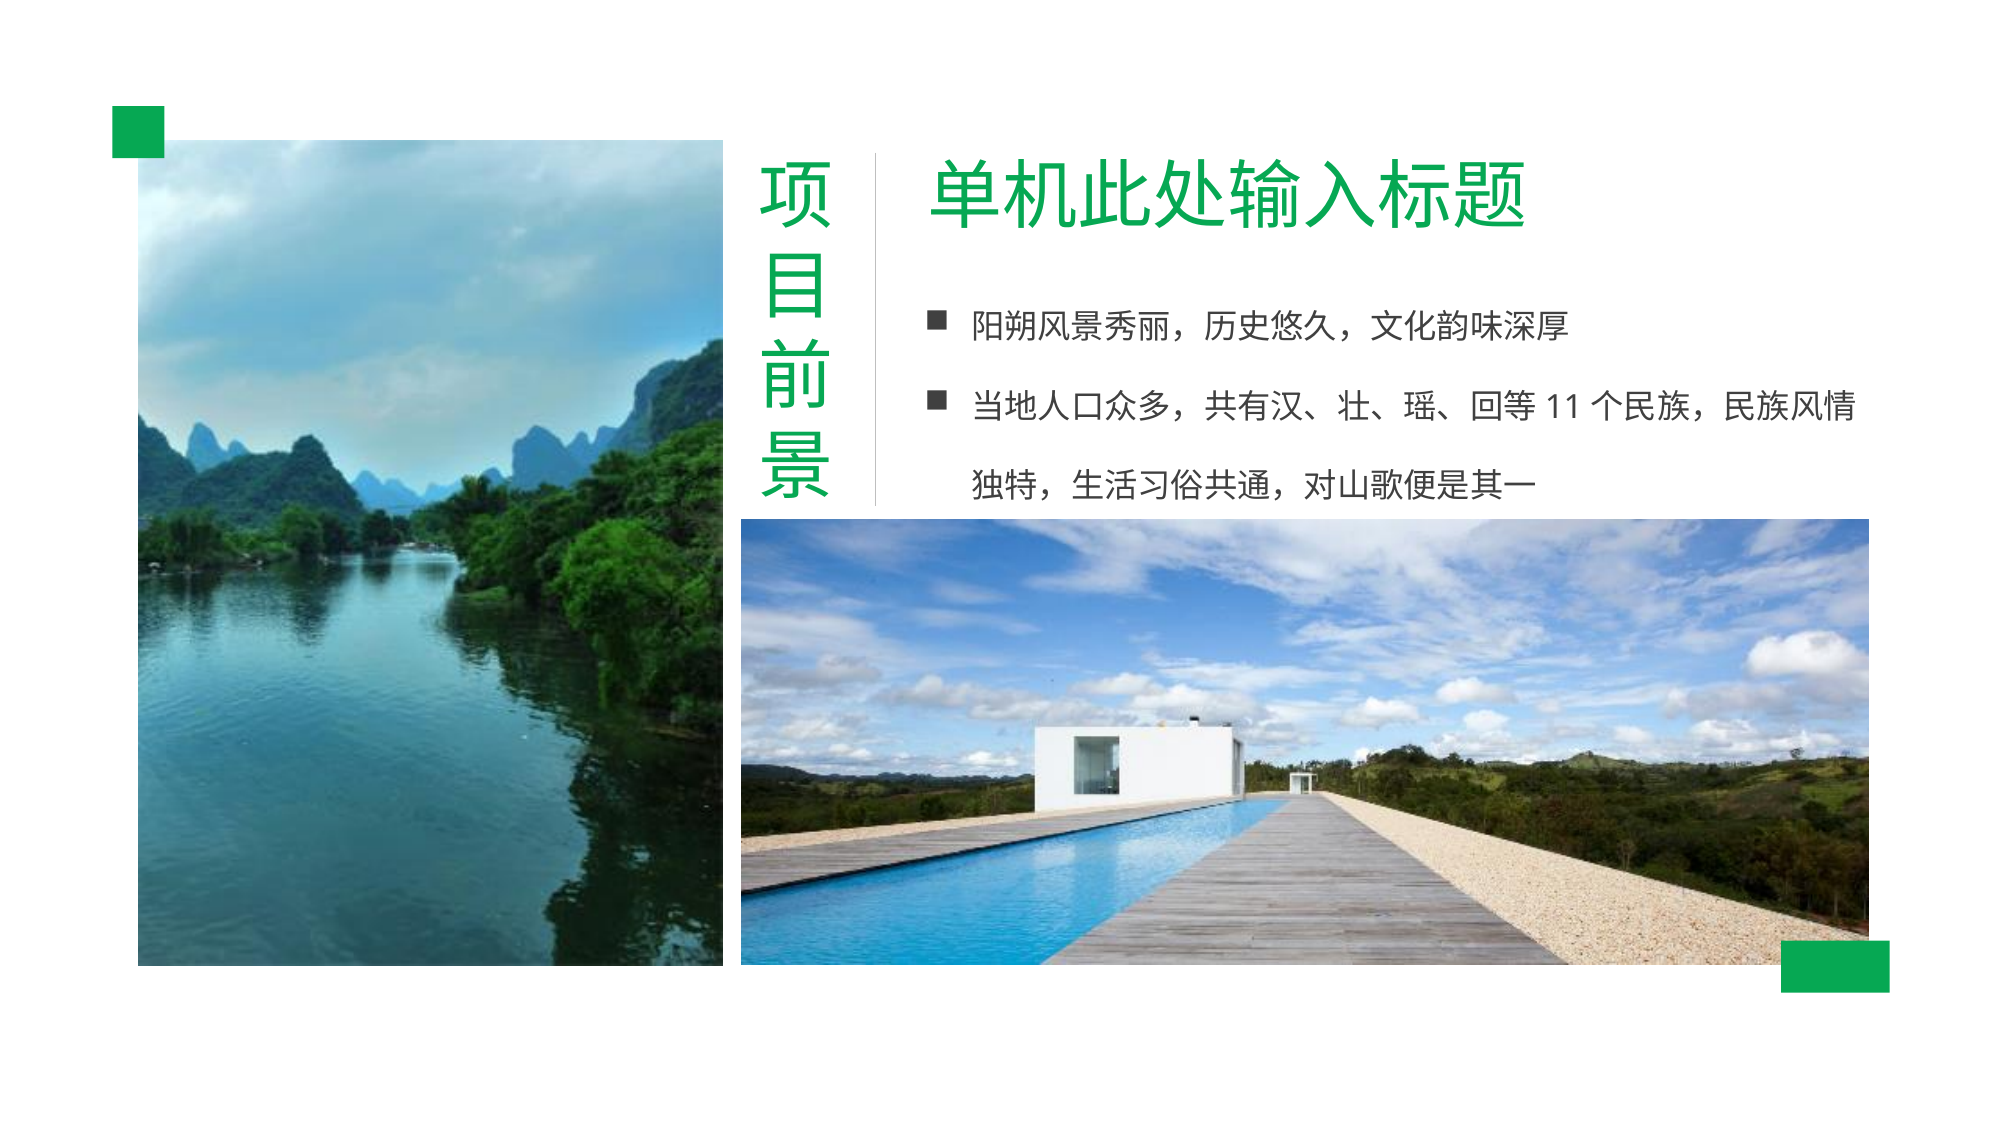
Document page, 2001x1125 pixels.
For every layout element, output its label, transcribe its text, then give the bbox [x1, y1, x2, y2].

text_box 项目前景 [743, 139, 869, 515]
text_box 单机此处输入标题 [913, 139, 1543, 245]
picture [138, 140, 723, 966]
text_box [111, 105, 166, 159]
picture [741, 519, 1869, 965]
text_box [1780, 940, 1891, 994]
text_box 阳朔风景秀丽，历史悠久，文化韵味深厚 当地人口众多，共有汉、壮、瑶、回等11个民族，民族风情独特，生活习俗共通，对山歌便是其一 [909, 257, 1881, 512]
